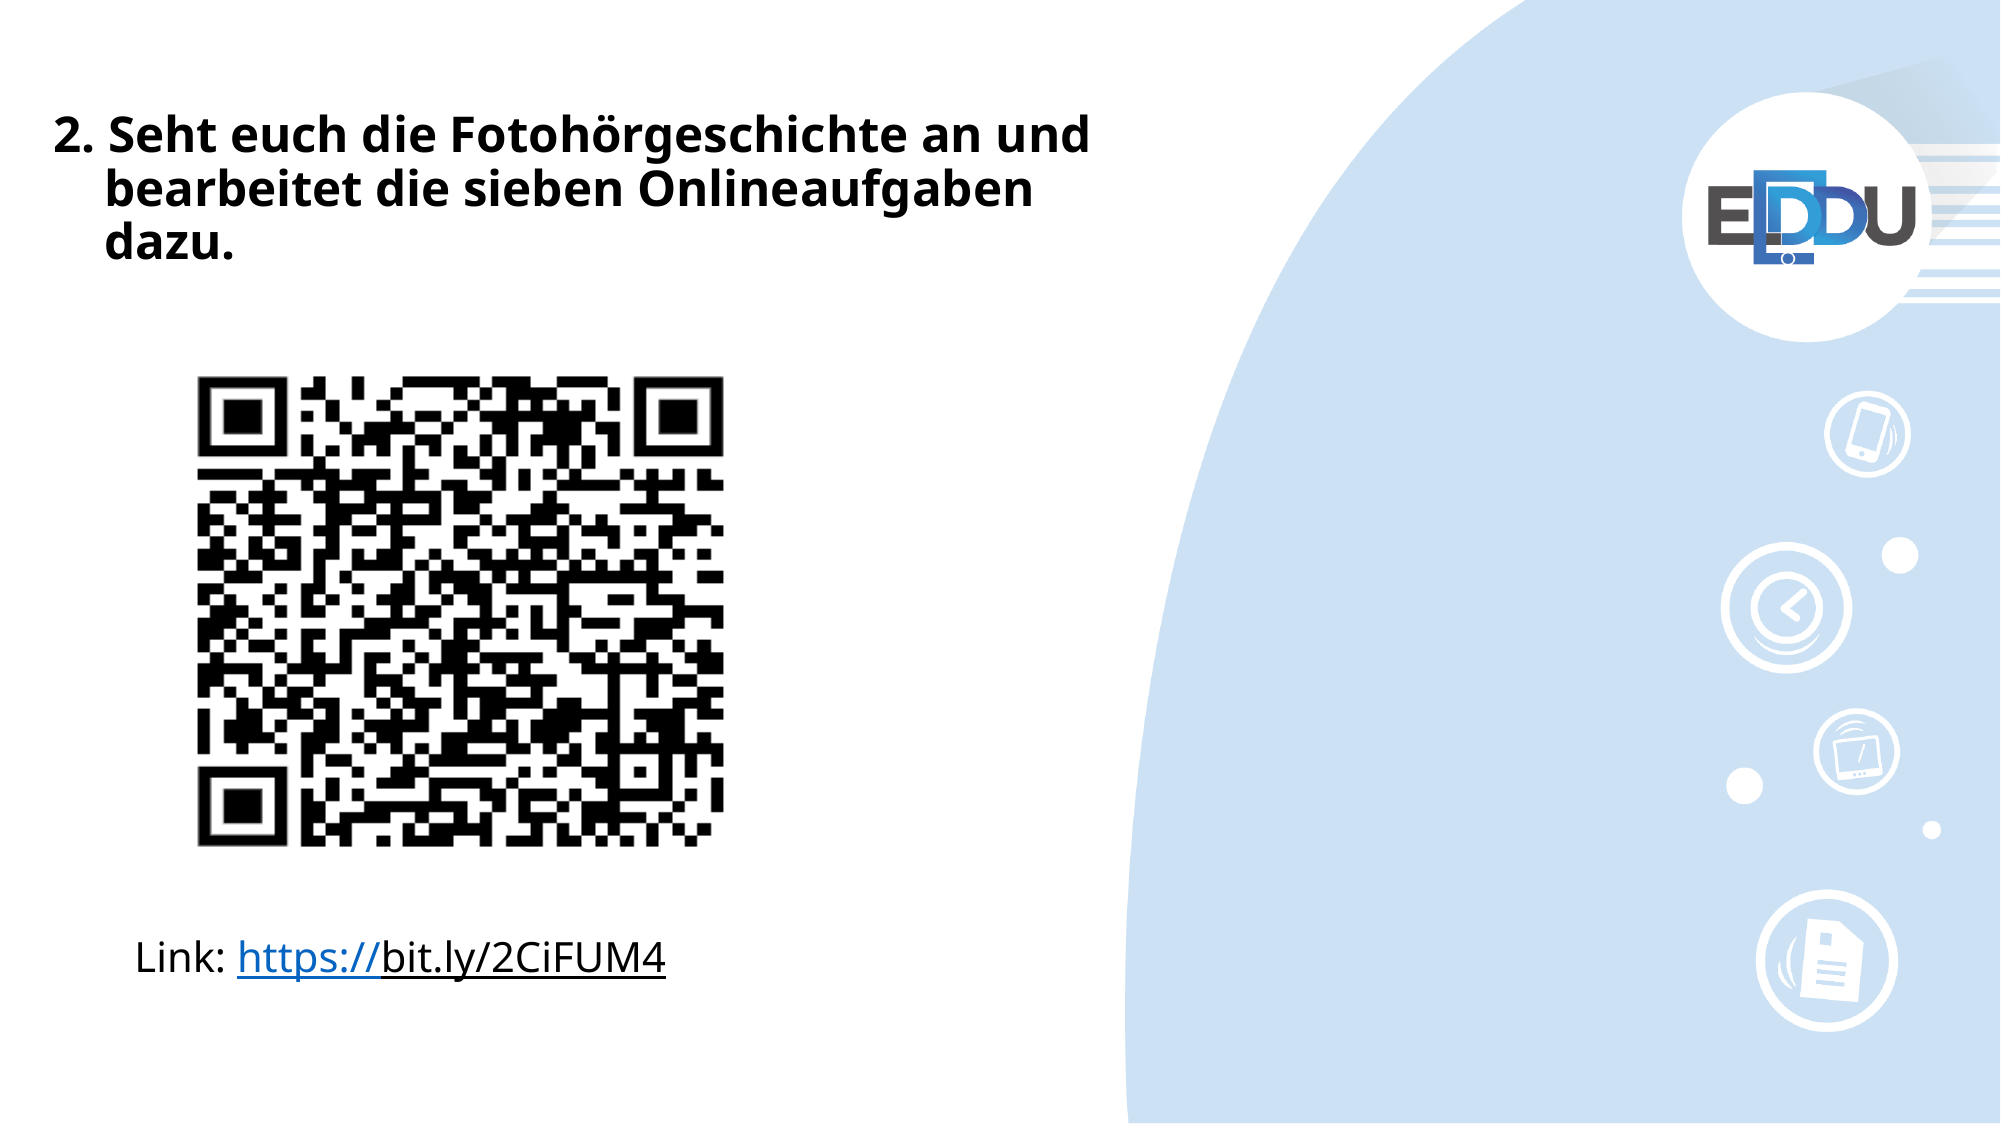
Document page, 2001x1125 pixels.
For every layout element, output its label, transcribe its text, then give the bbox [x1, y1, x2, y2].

list Link: https://bit.ly/2CiFUM4 [119, 924, 1715, 1023]
title 2. Seht euch die Fotohörgeschichte an und bearbeitet die sieben Onlineaufgaben dazu. [38, 102, 1625, 278]
picture [0, 0, 2001, 1125]
